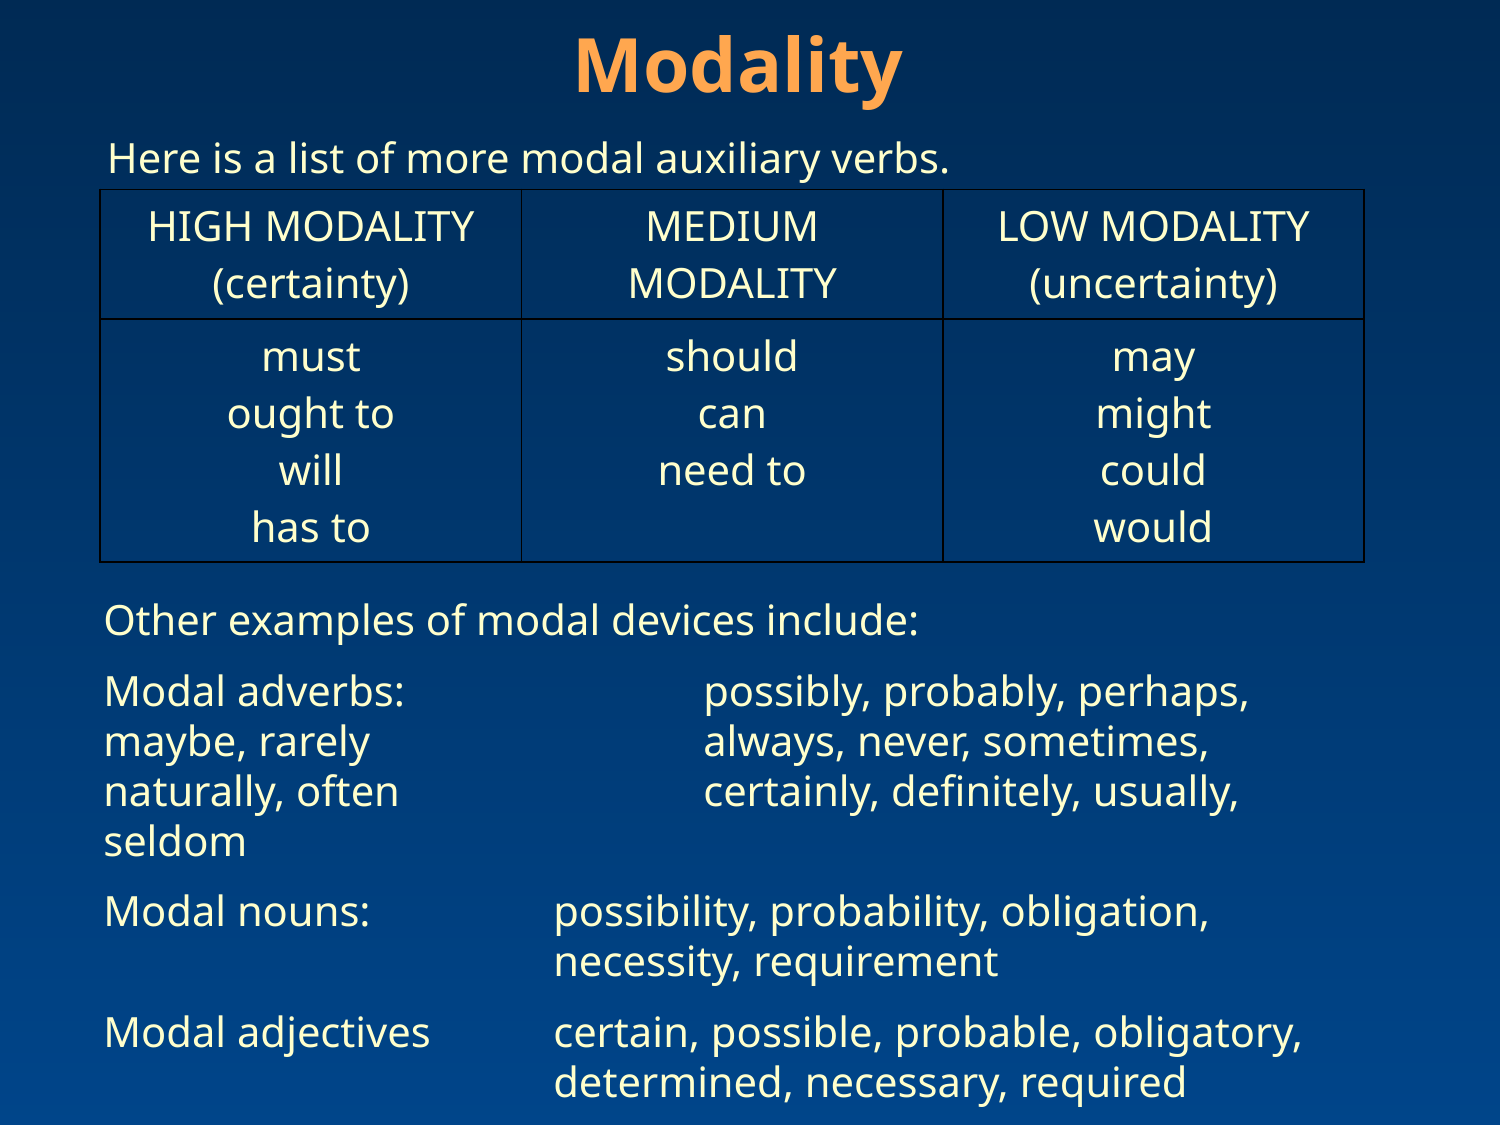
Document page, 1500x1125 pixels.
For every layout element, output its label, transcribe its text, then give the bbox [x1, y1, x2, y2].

text_box Modality [112, 0, 1365, 124]
table_header LOW MODALITY (uncertainty) [944, 190, 1363, 318]
text_box Here is a list of more modal auxiliary verbs. [92, 124, 1427, 190]
table_cell may might could would [944, 320, 1363, 561]
table_header MEDIUM MODALITY [522, 190, 942, 318]
table_header HIGH MODALITY (certainty) [101, 190, 521, 318]
table_cell must ought to will has to [101, 320, 521, 561]
table_cell should can need to [522, 320, 942, 561]
text_box Other examples of modal devices include: Modal adverbs: possibly, probably, perhaps, maybe, rarely always, never, sometimes, naturally, often certainly, definitely, usually, seldom Modal nouns: possibility, probability, obligation, necessity, requirement Modal adjectives certain, possible, probable, obligatory, determined, necessary, required [88, 586, 1400, 1114]
